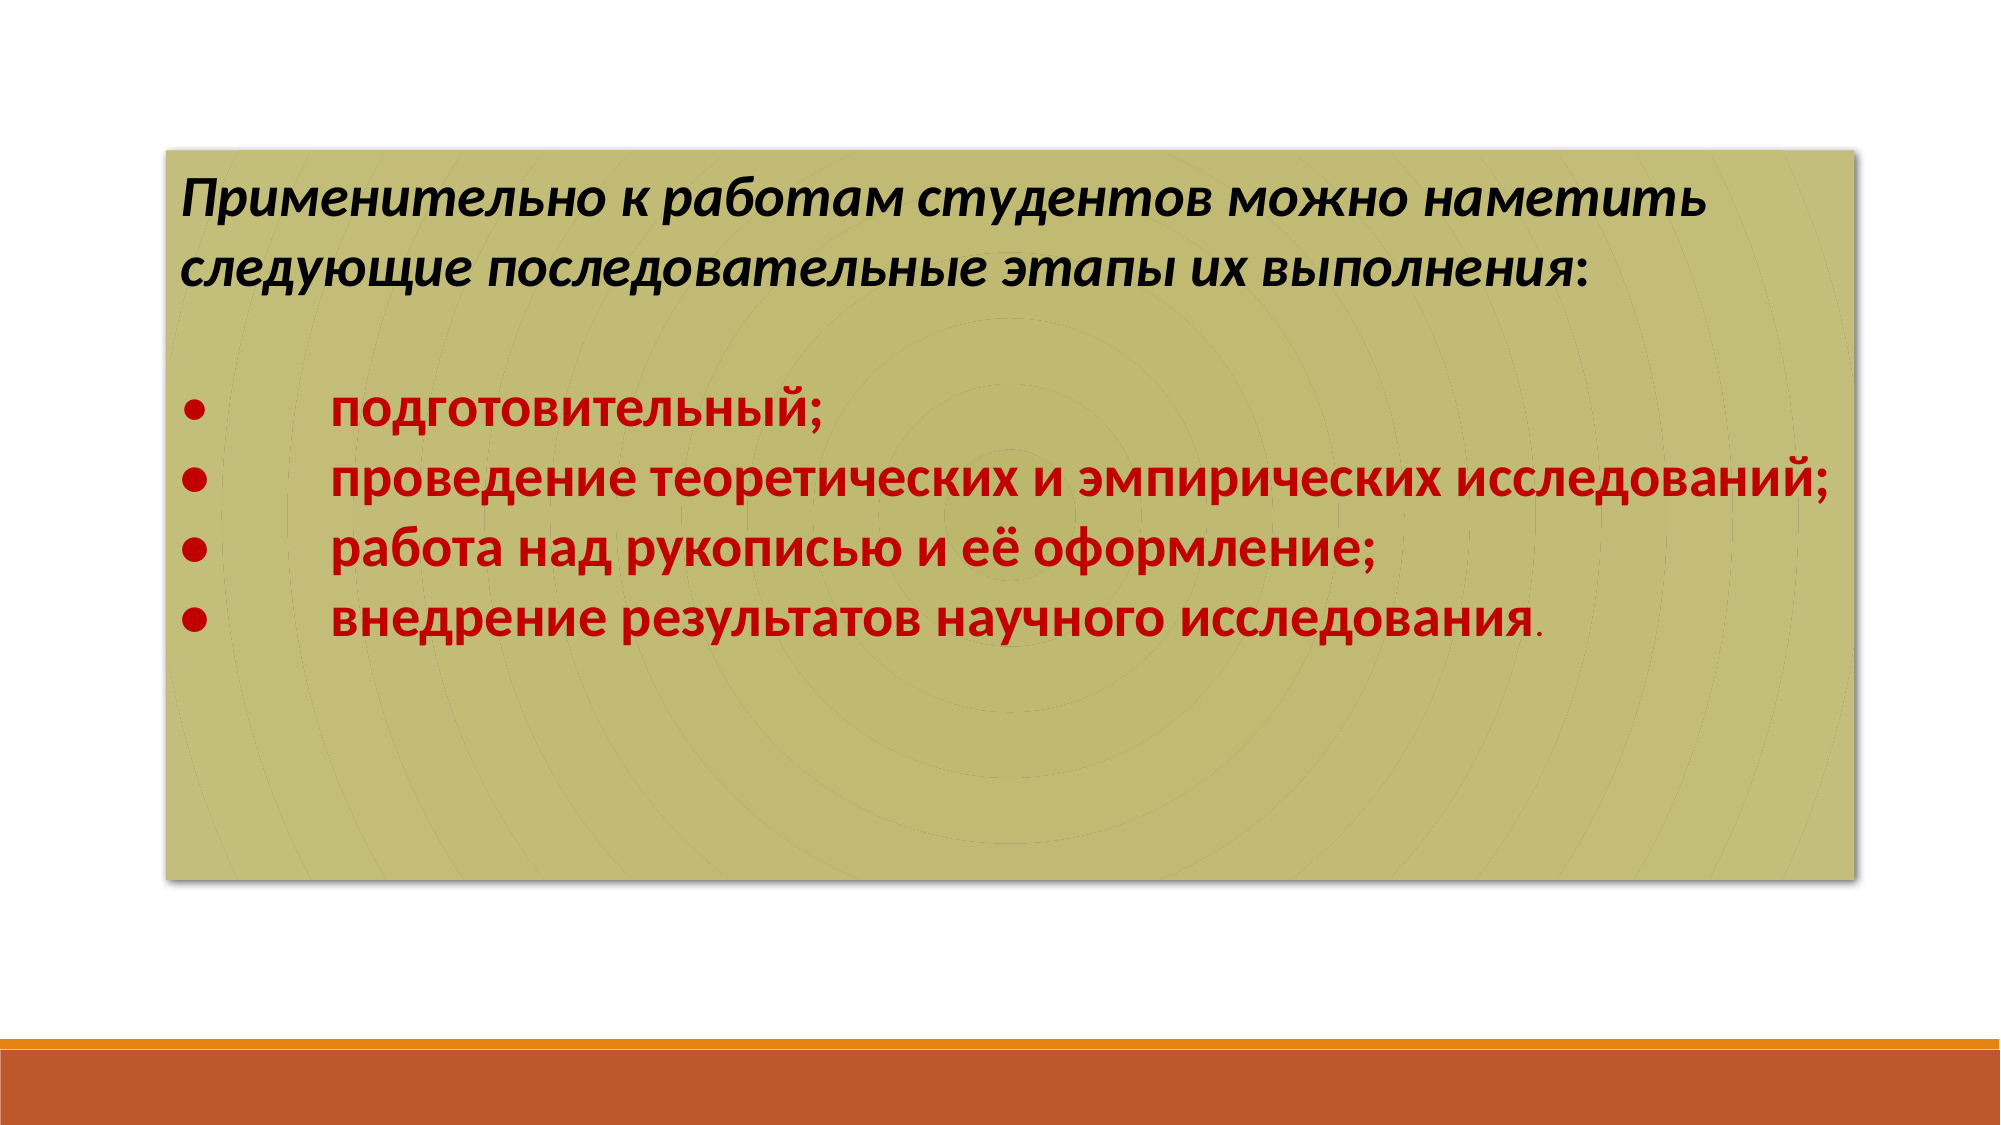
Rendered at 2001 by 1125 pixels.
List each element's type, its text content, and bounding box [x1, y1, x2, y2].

text_box Применительно к работам студентов можно наметить следующие последовательные этапы их выполнения: • подготовительный; • проведение теоретических и эмпирических исследований; • работа над рукописью и её оформление; • внедрение результатов научного исследования. [165, 150, 1855, 880]
